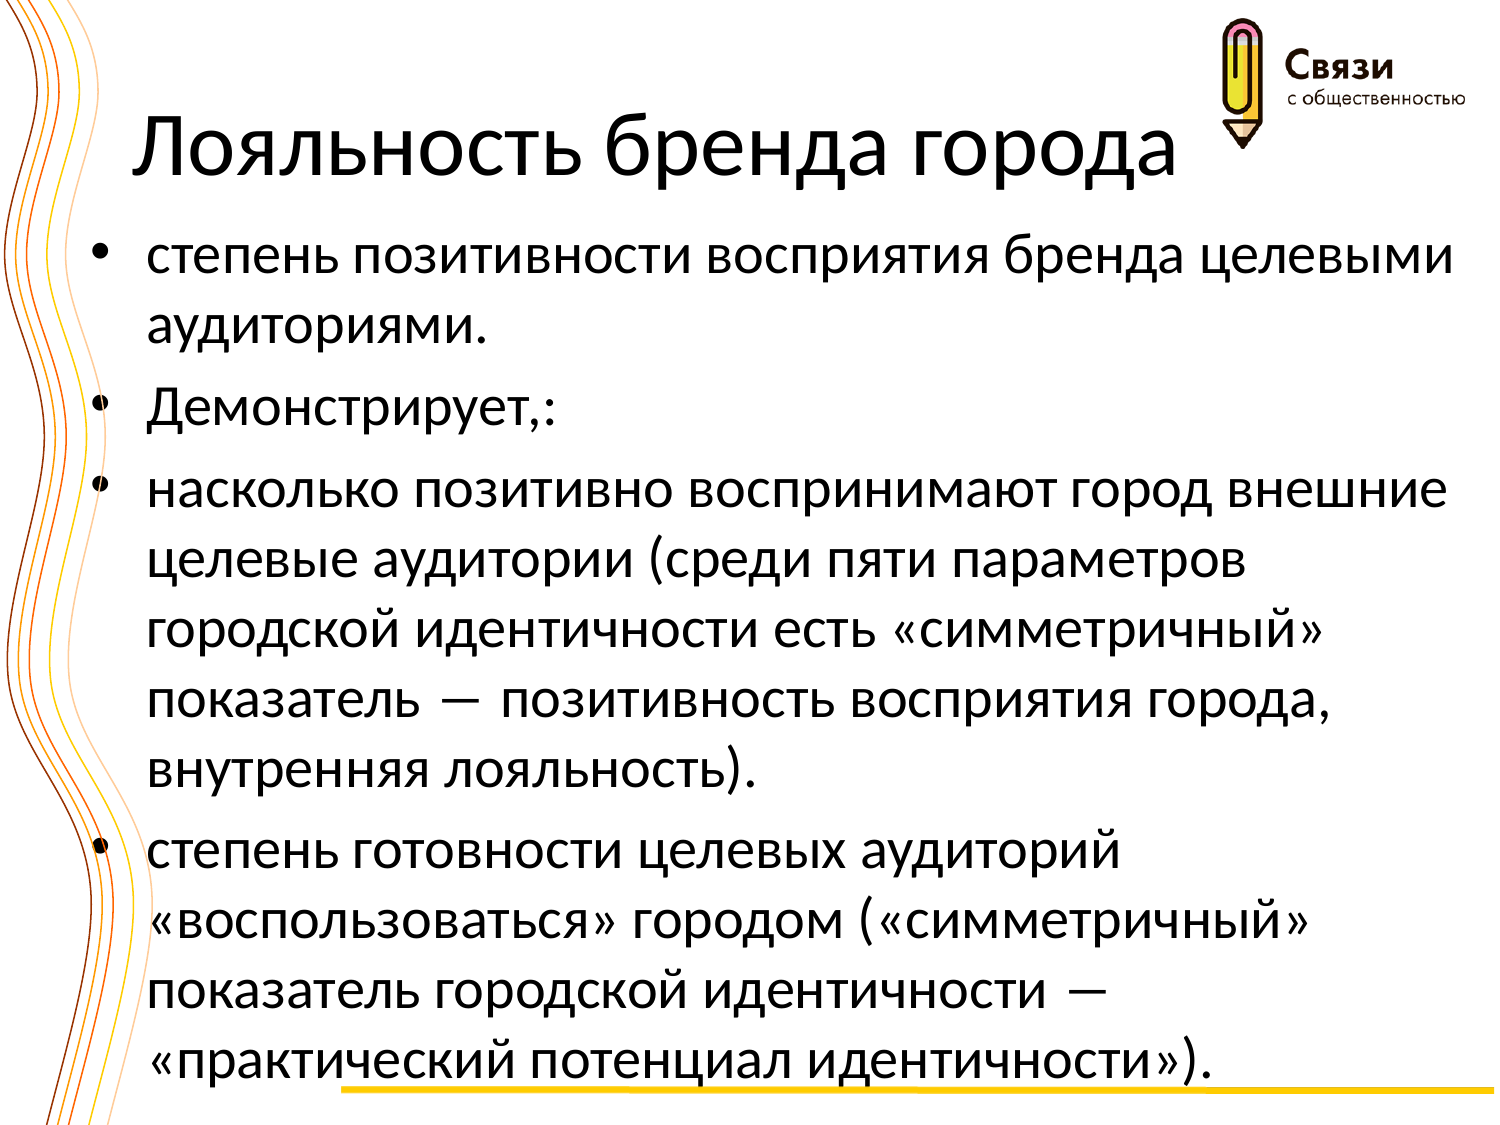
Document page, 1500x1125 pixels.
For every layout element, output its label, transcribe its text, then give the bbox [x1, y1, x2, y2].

picture [1222, 18, 1472, 150]
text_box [4, 0, 207, 1125]
list степень позитивности восприятия бренда целевыми аудиториями. Демонстрирует,: насколько позитивно воспринимают город внешние целевые аудитории (среди пяти параметров городской идентичности есть «симметричный» показатель ― позитивность восприятия города, внутренняя лояльность). степень готовности целевых аудиторий «воспользоваться» городом («симметричный» показатель городской идентичности ― «практический потенциал идентичности»). [213, 208, 1472, 1005]
picture [339, 1086, 1495, 1095]
title Лояльность бренда города [213, 45, 1258, 208]
